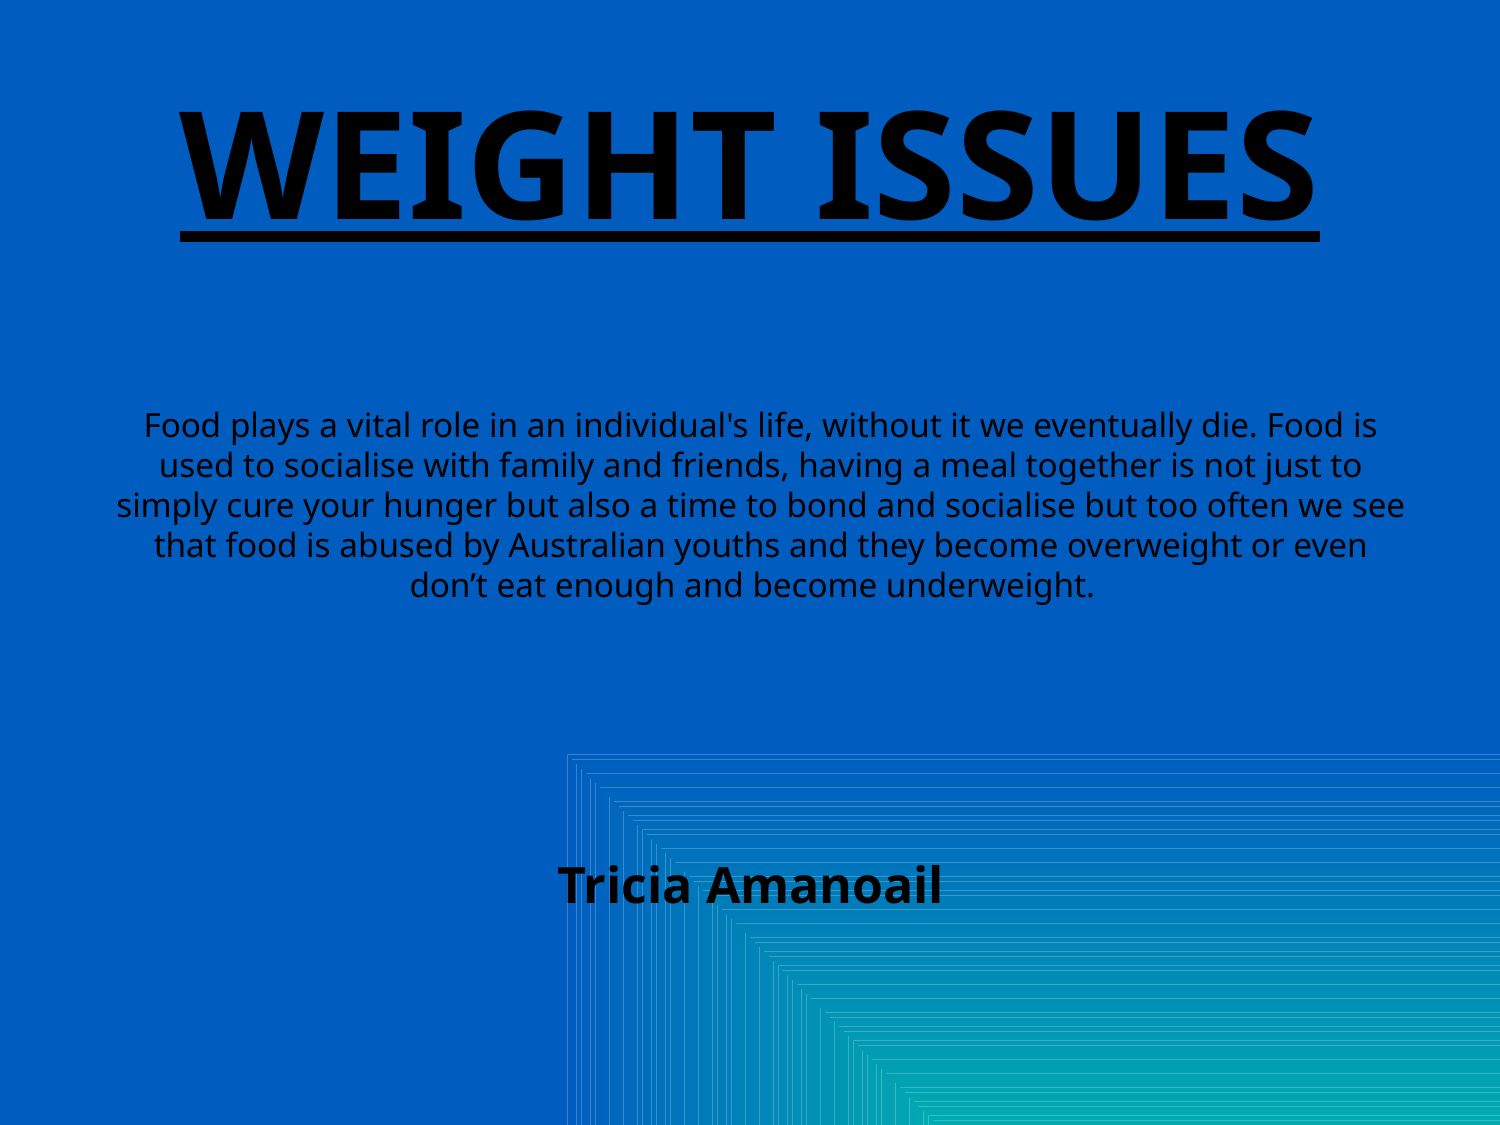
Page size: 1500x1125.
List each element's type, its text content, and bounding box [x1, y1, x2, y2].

title WEIGHT ISSUES [0, 42, 1500, 278]
list Tricia Amanoail [312, 846, 1189, 994]
text_box Food plays a vital role in an individual's life, without it we eventually die. Food is used to socialise with family and friends, having a meal together is not just to simply cure your hunger but also a time to bond and socialise but too often we see that food is abused by Australian youths and they become overweight or even don’t eat enough and become underweight. [100, 397, 1424, 612]
